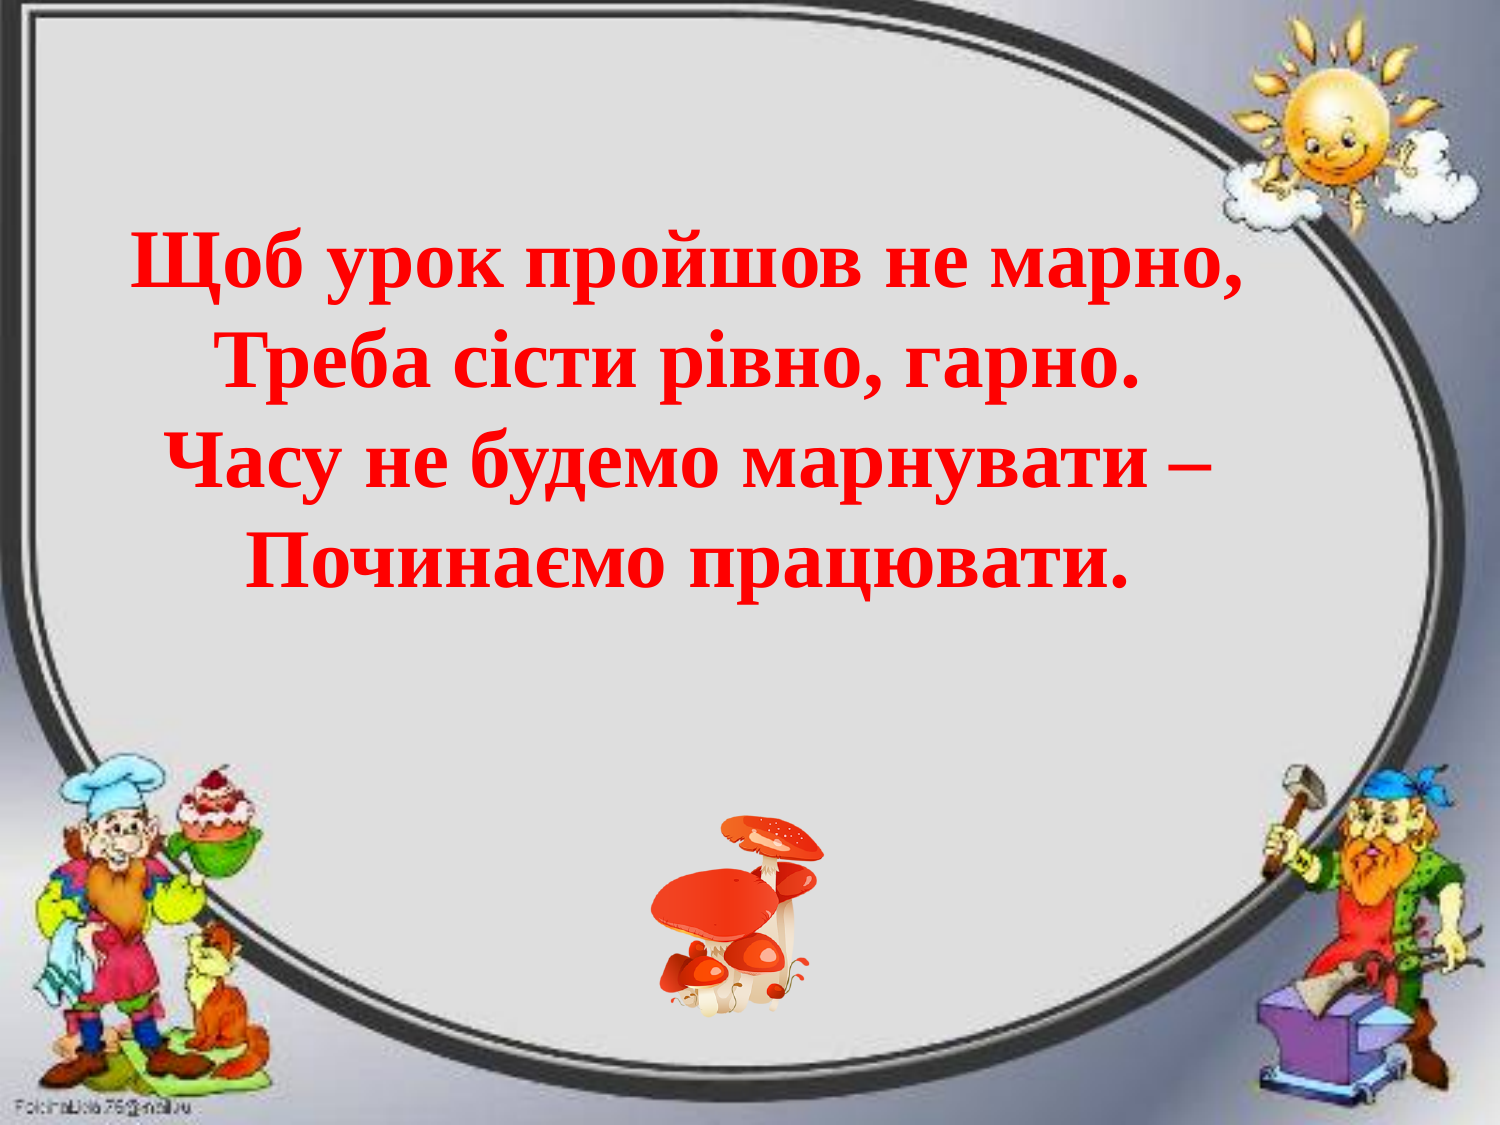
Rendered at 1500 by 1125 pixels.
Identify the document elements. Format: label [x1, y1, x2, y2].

list [0, 0, 1500, 1125]
picture [643, 806, 828, 1021]
